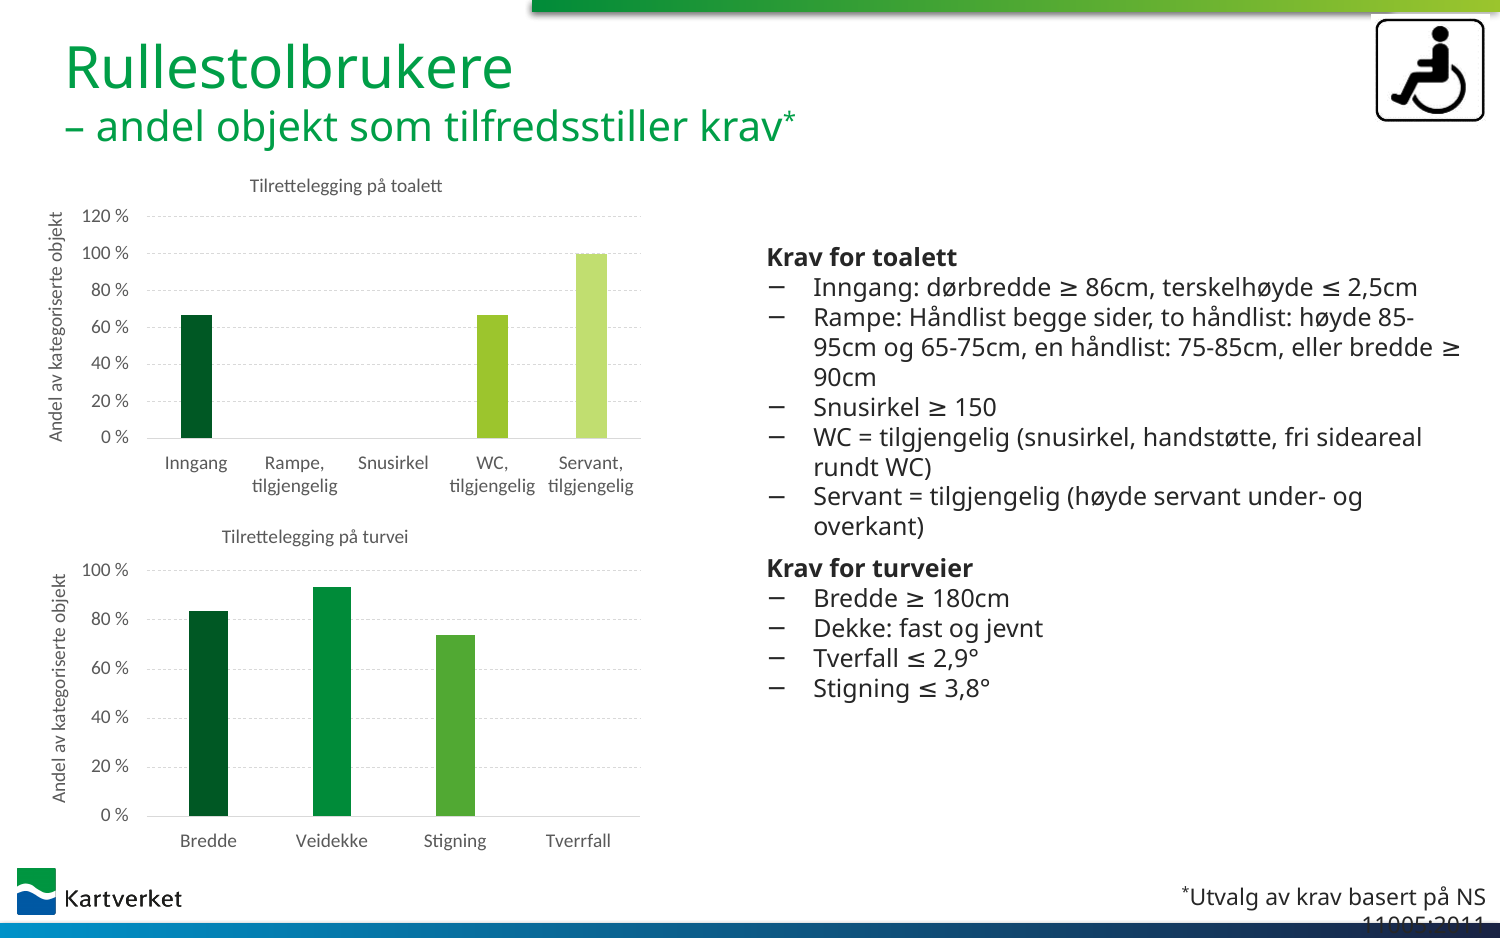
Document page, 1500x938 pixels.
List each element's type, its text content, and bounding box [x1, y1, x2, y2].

picture [41, 166, 652, 505]
picture [1371, 13, 1491, 127]
text_box Krav for turveier Bredde ≥ 180cm Dekke: fast og jevnt Tverfall ≤ 2,9° Stigning ≤ 3,8° [751, 545, 1483, 710]
text_box Krav for toalett Inngang: dørbredde ≥ 86cm, terskelhøyde ≤ 2,5cm Rampe: Håndlist begge sider, to håndlist: høyde 85-95cm og 65-75cm, en håndlist: 75-85cm, eller bredde ≥ 90cm Snusirkel ≥ 150 WC = tilgjengelig (snusirkel, handstøtte, fri sideareal rundt WC) Servant = tilgjengelig (høyde servant under- og overkant) [751, 234, 1483, 545]
text_box Rullestolbrukere – andel objekt som tilfredsstiller krav* [49, 14, 1431, 158]
picture [41, 520, 652, 859]
text_box *Utvalg av krav basert på NS 11005:2011 [1068, 873, 1500, 938]
